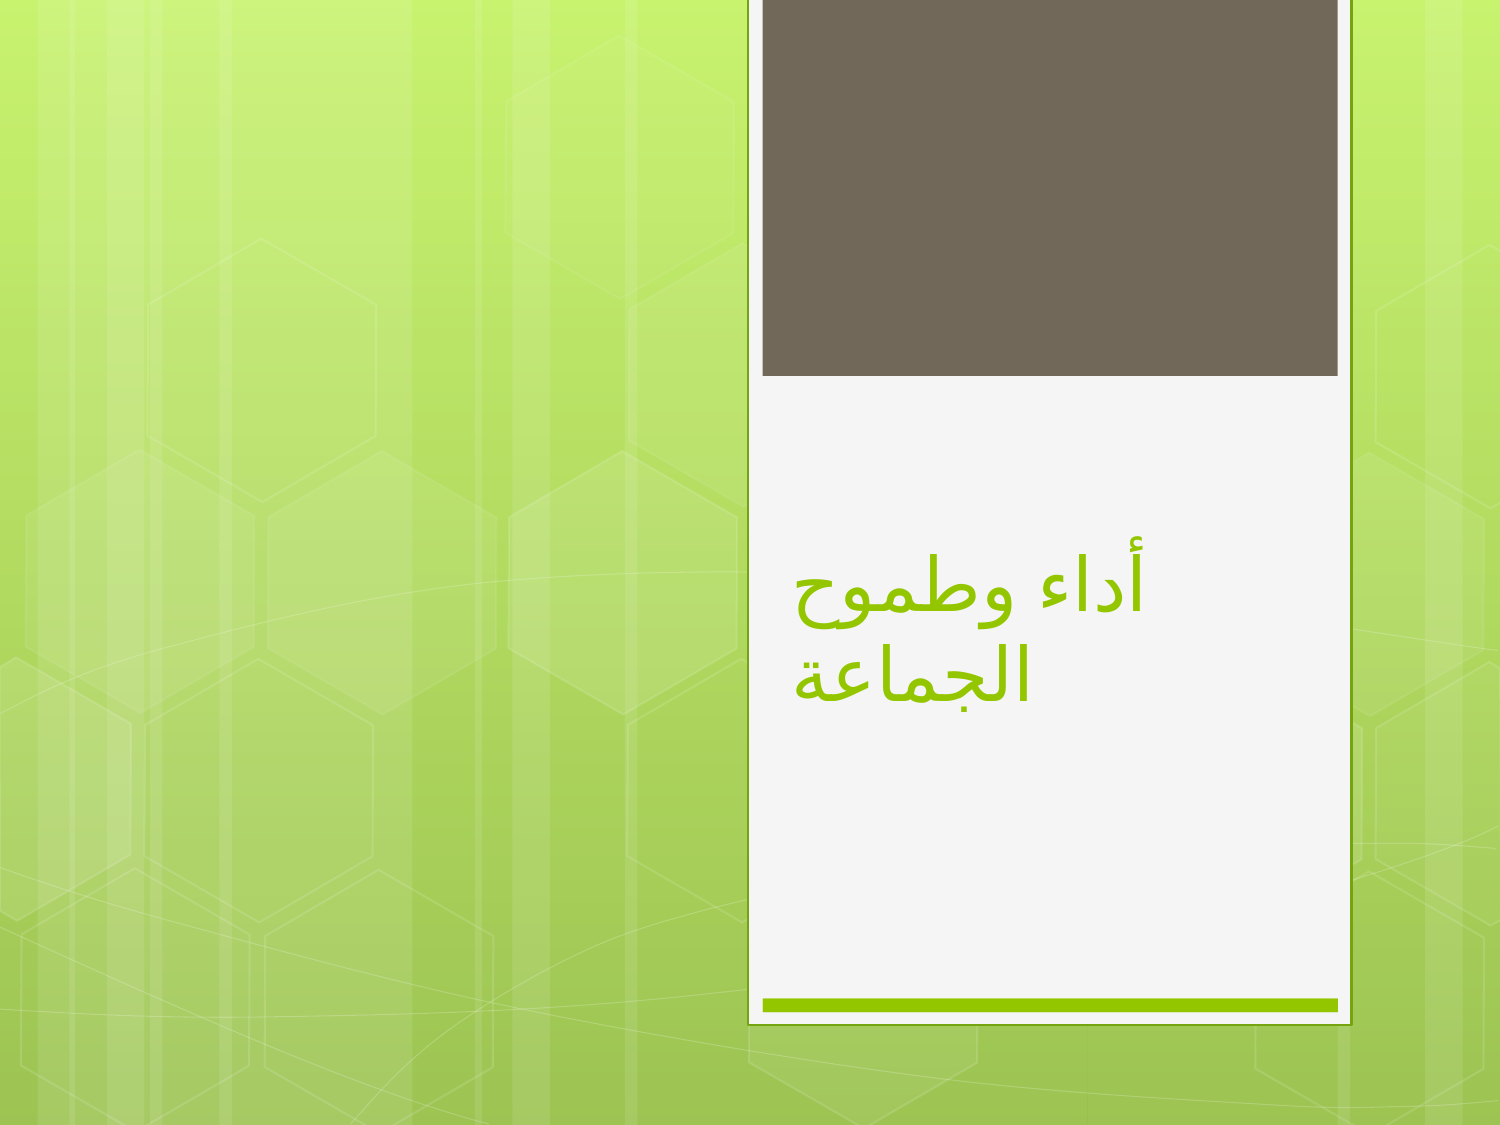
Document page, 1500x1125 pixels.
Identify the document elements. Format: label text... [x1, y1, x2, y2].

title أداء وطموح الجماعة [776, 444, 1320, 724]
